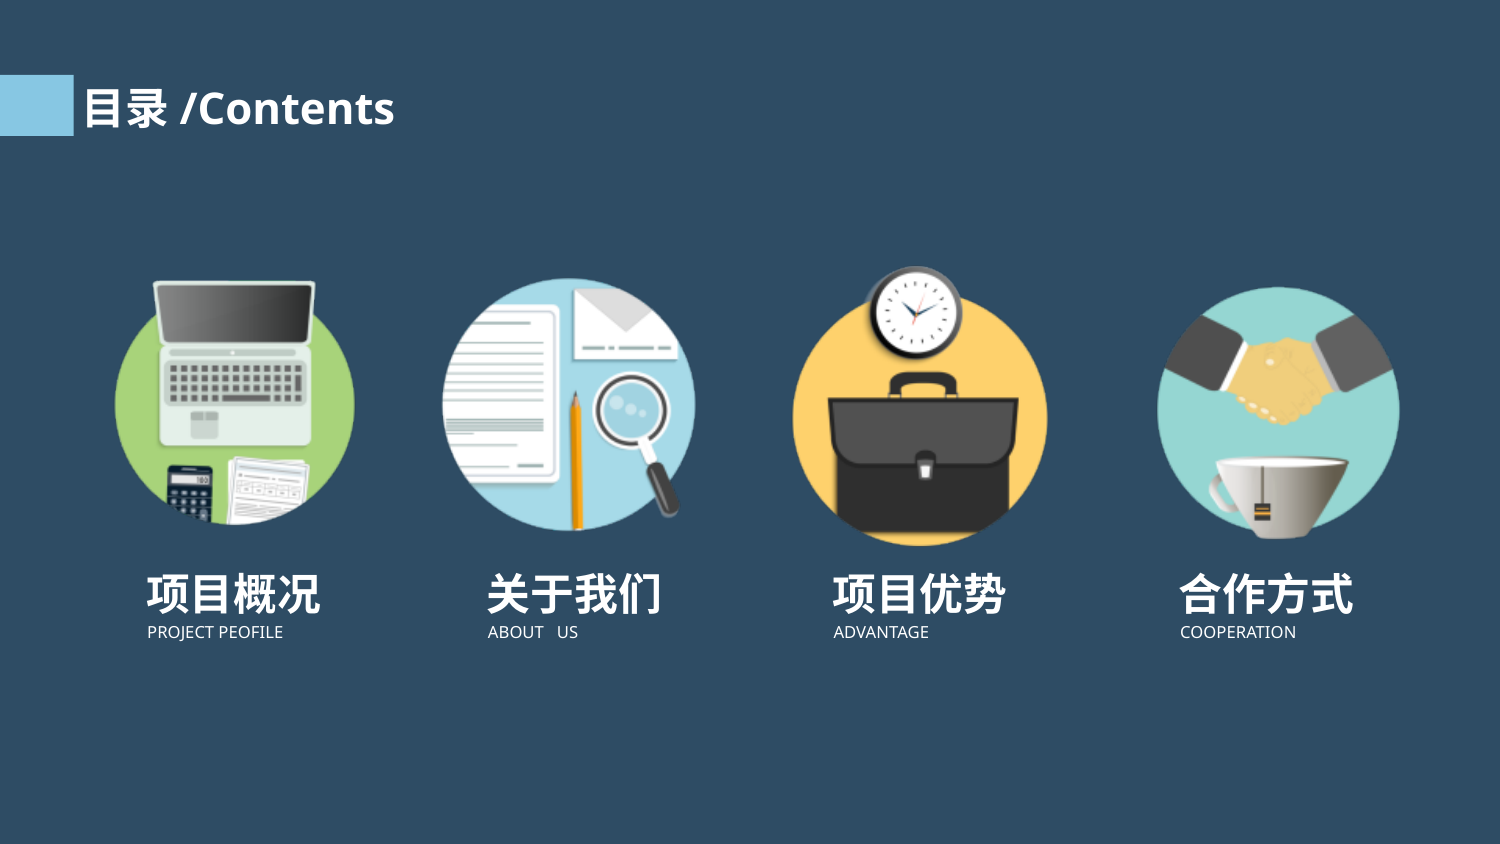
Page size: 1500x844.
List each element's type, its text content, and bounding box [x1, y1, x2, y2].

text_box 关于我们 [475, 561, 682, 626]
text_box 项目优势 [821, 589, 1028, 626]
text_box [0, 74, 75, 137]
text_box 合作方式 [1167, 561, 1374, 626]
text_box ADVANTAGE [822, 616, 1018, 648]
text_box 目录/Contents [70, 75, 414, 139]
picture [432, 267, 706, 557]
text_box PROJECT PEOFILE [135, 616, 332, 648]
picture [1143, 267, 1417, 557]
text_box COOPERATION [1168, 616, 1365, 648]
text_box ABOUT US [476, 616, 673, 648]
text_box 项目概况 [134, 561, 341, 626]
picture [97, 267, 371, 557]
picture [757, 244, 1083, 589]
